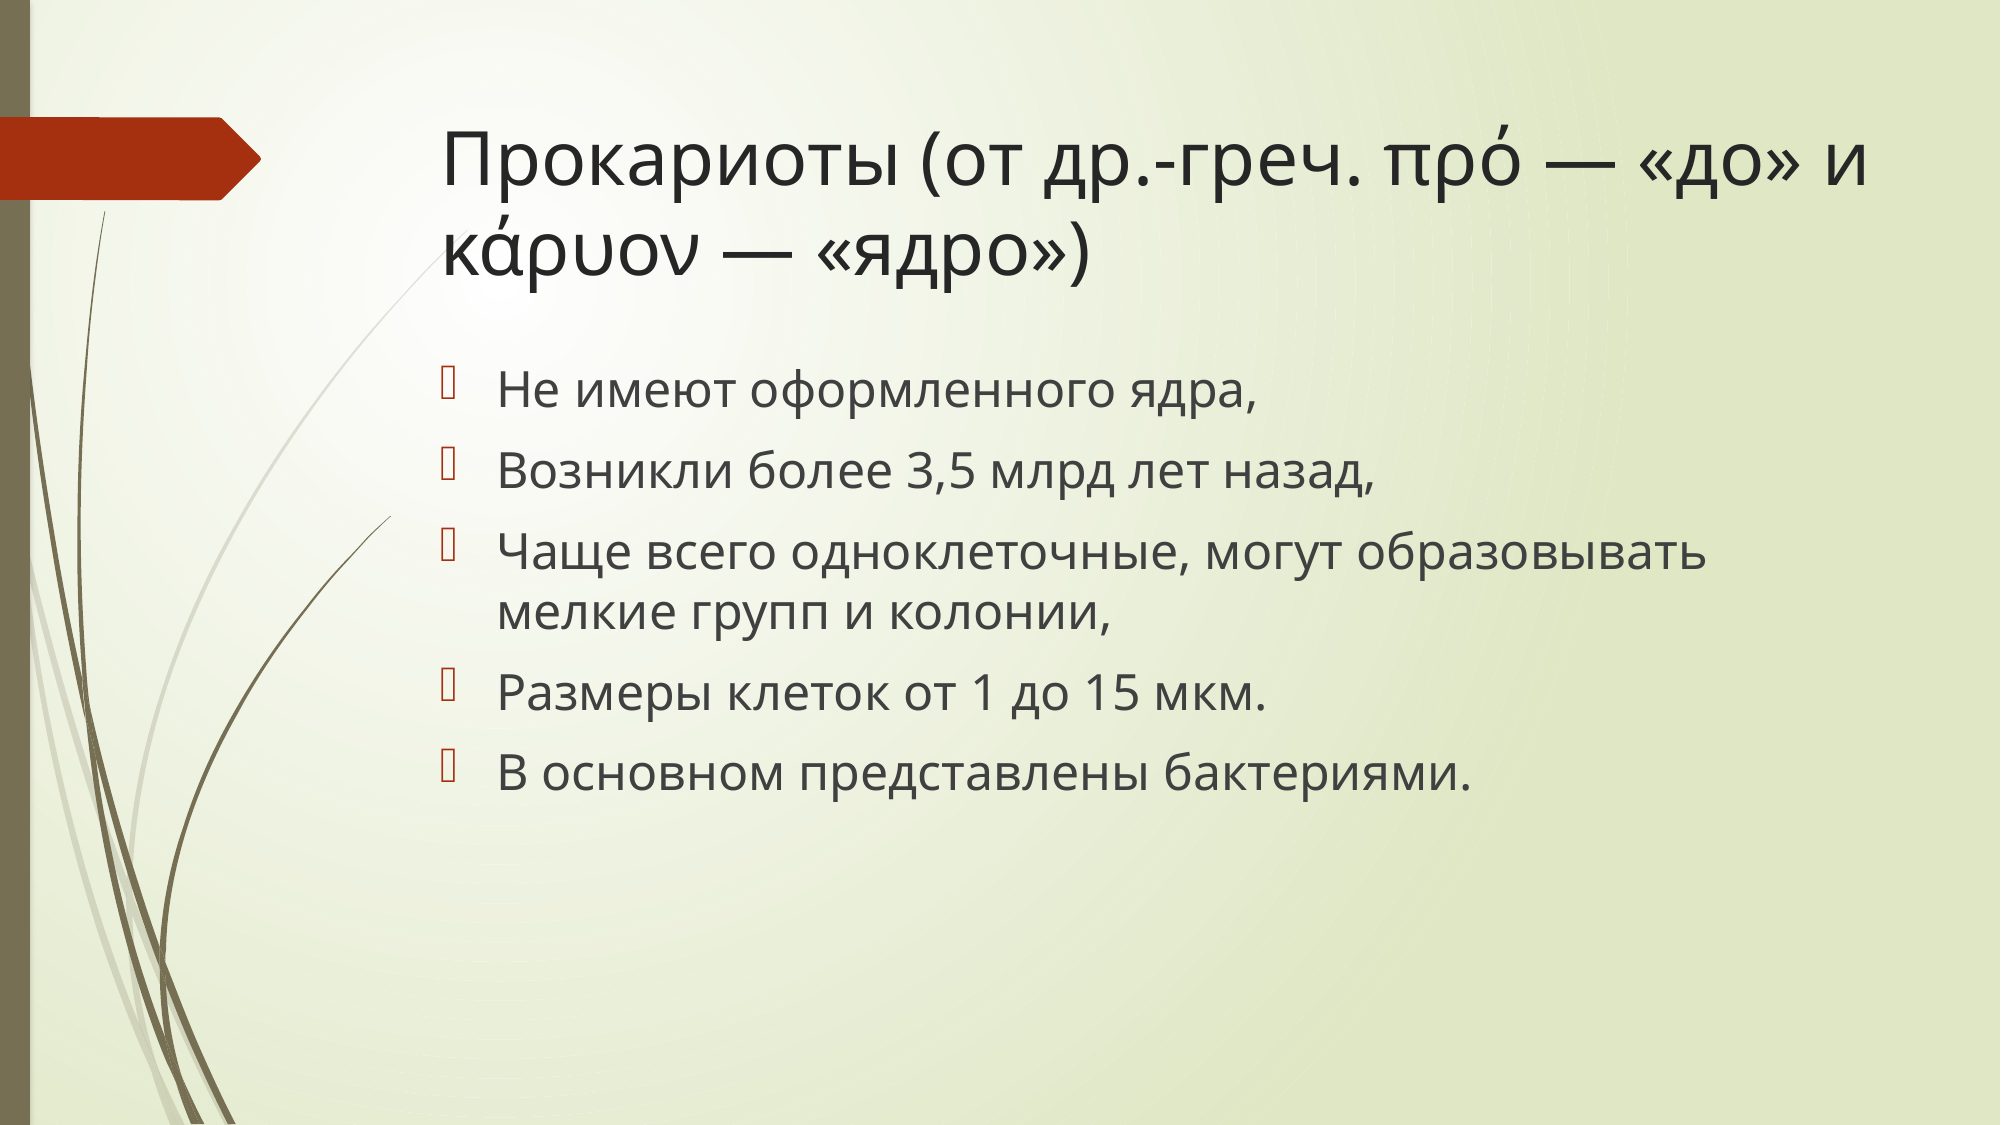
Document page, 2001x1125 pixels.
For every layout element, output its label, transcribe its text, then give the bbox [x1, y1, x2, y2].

list Не имеют оформленного ядра, Возникли более 3,5 млрд лет назад, Чаще всего одноклеточные, могут образовывать мелкие групп и колонии, Размеры клеток от 1 до 15 мкм. В основном представлены бактериями. [424, 350, 1888, 970]
title Прокариоты (от др.-греч. πρό — «до» и κάρυον — «ядро») [425, 102, 1888, 313]
